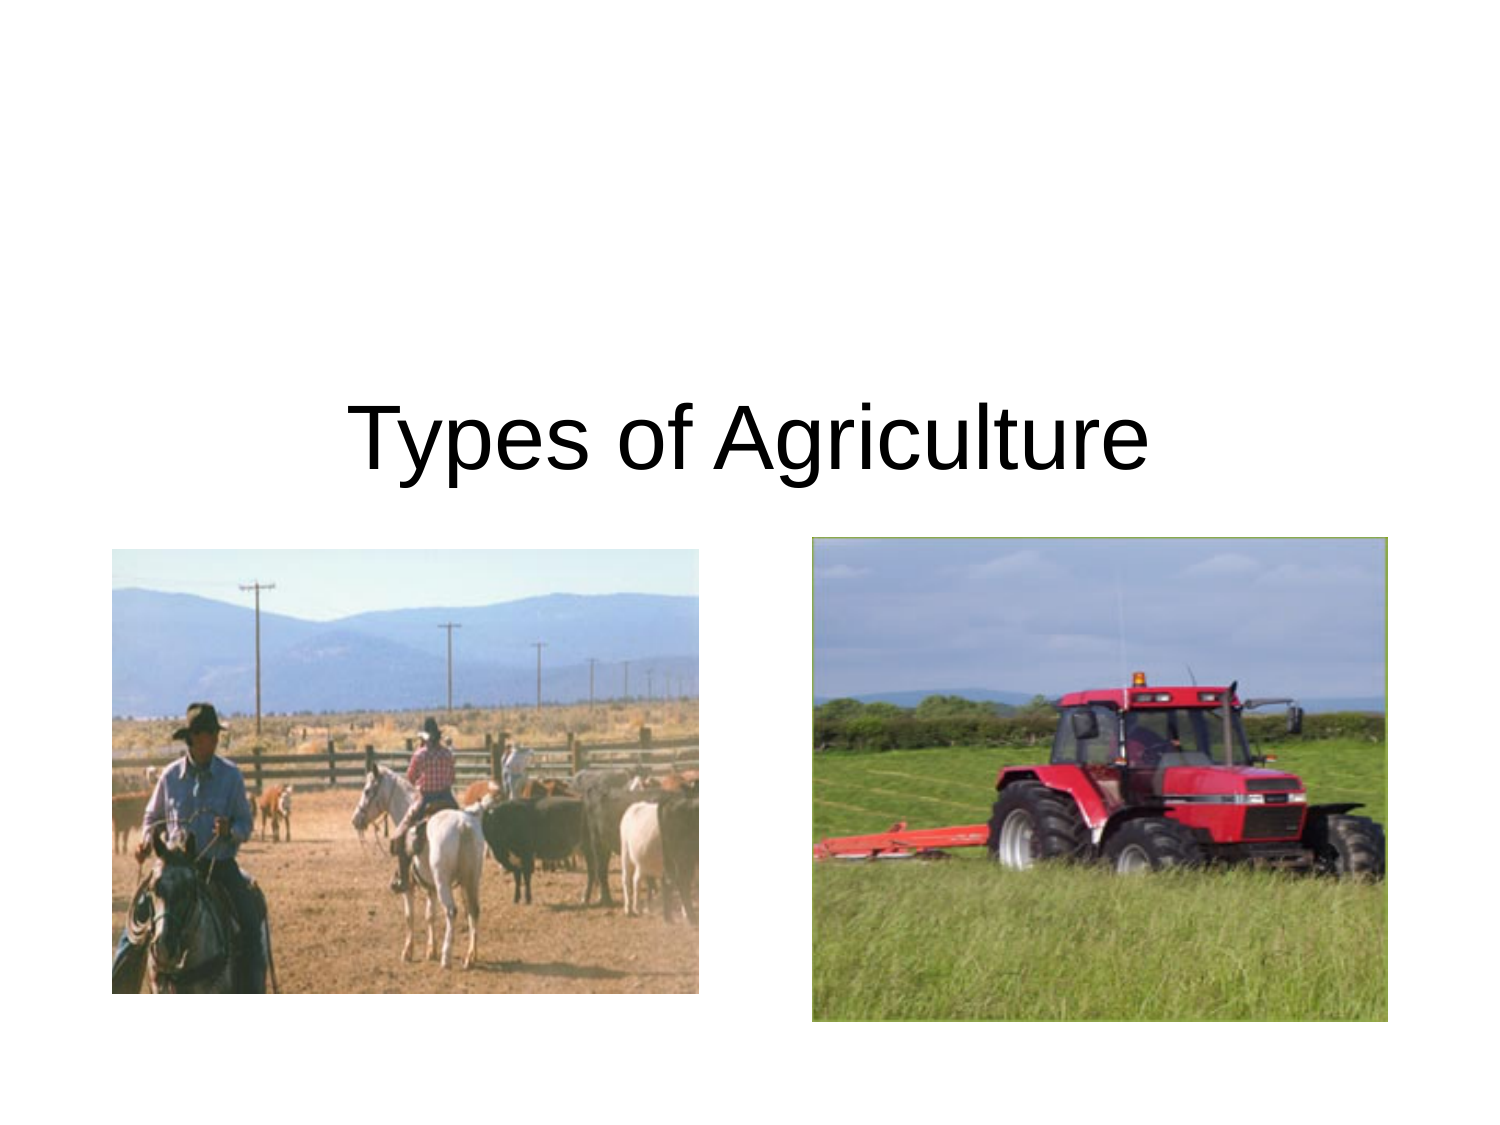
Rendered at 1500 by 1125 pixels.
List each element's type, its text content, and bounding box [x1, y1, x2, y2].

picture [812, 537, 1388, 1023]
picture [112, 549, 699, 994]
title Types of Agriculture [112, 274, 1388, 591]
